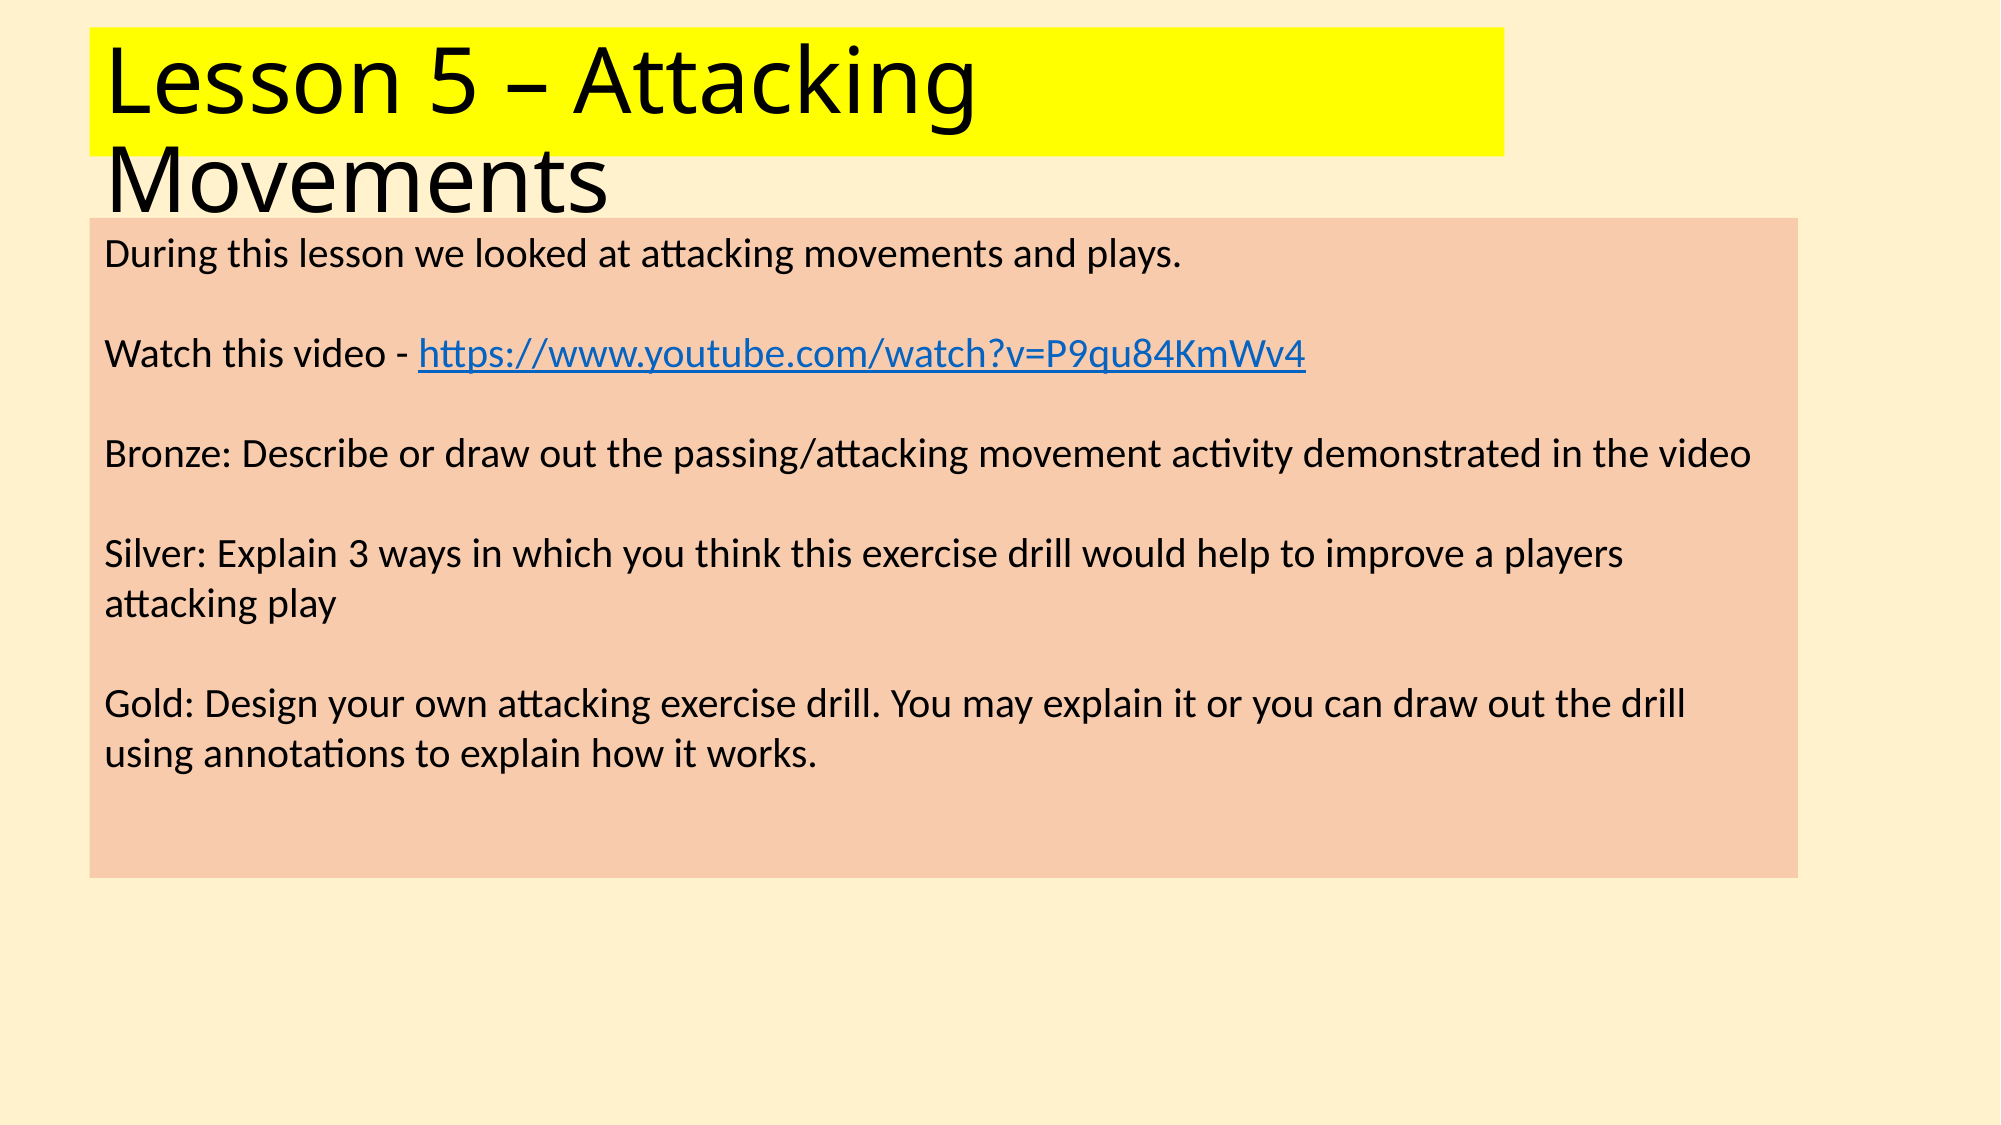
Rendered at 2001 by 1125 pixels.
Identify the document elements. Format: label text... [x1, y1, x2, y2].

text_box Lesson 5 – Attacking Movements [89, 27, 1505, 157]
text_box During this lesson we looked at attacking movements and plays. Watch this video - https://www.youtube.com/watch?v=P9qu84KmWv4 Bronze: Describe or draw out the passing/attacking movement activity demonstrated in the video Silver: Explain 3 ways in which you think this exercise drill would help to improve a players attacking play Gold: Design your own attacking exercise drill. You may explain it or you can draw out the drill using annotations to explain how it works. [89, 217, 1798, 878]
